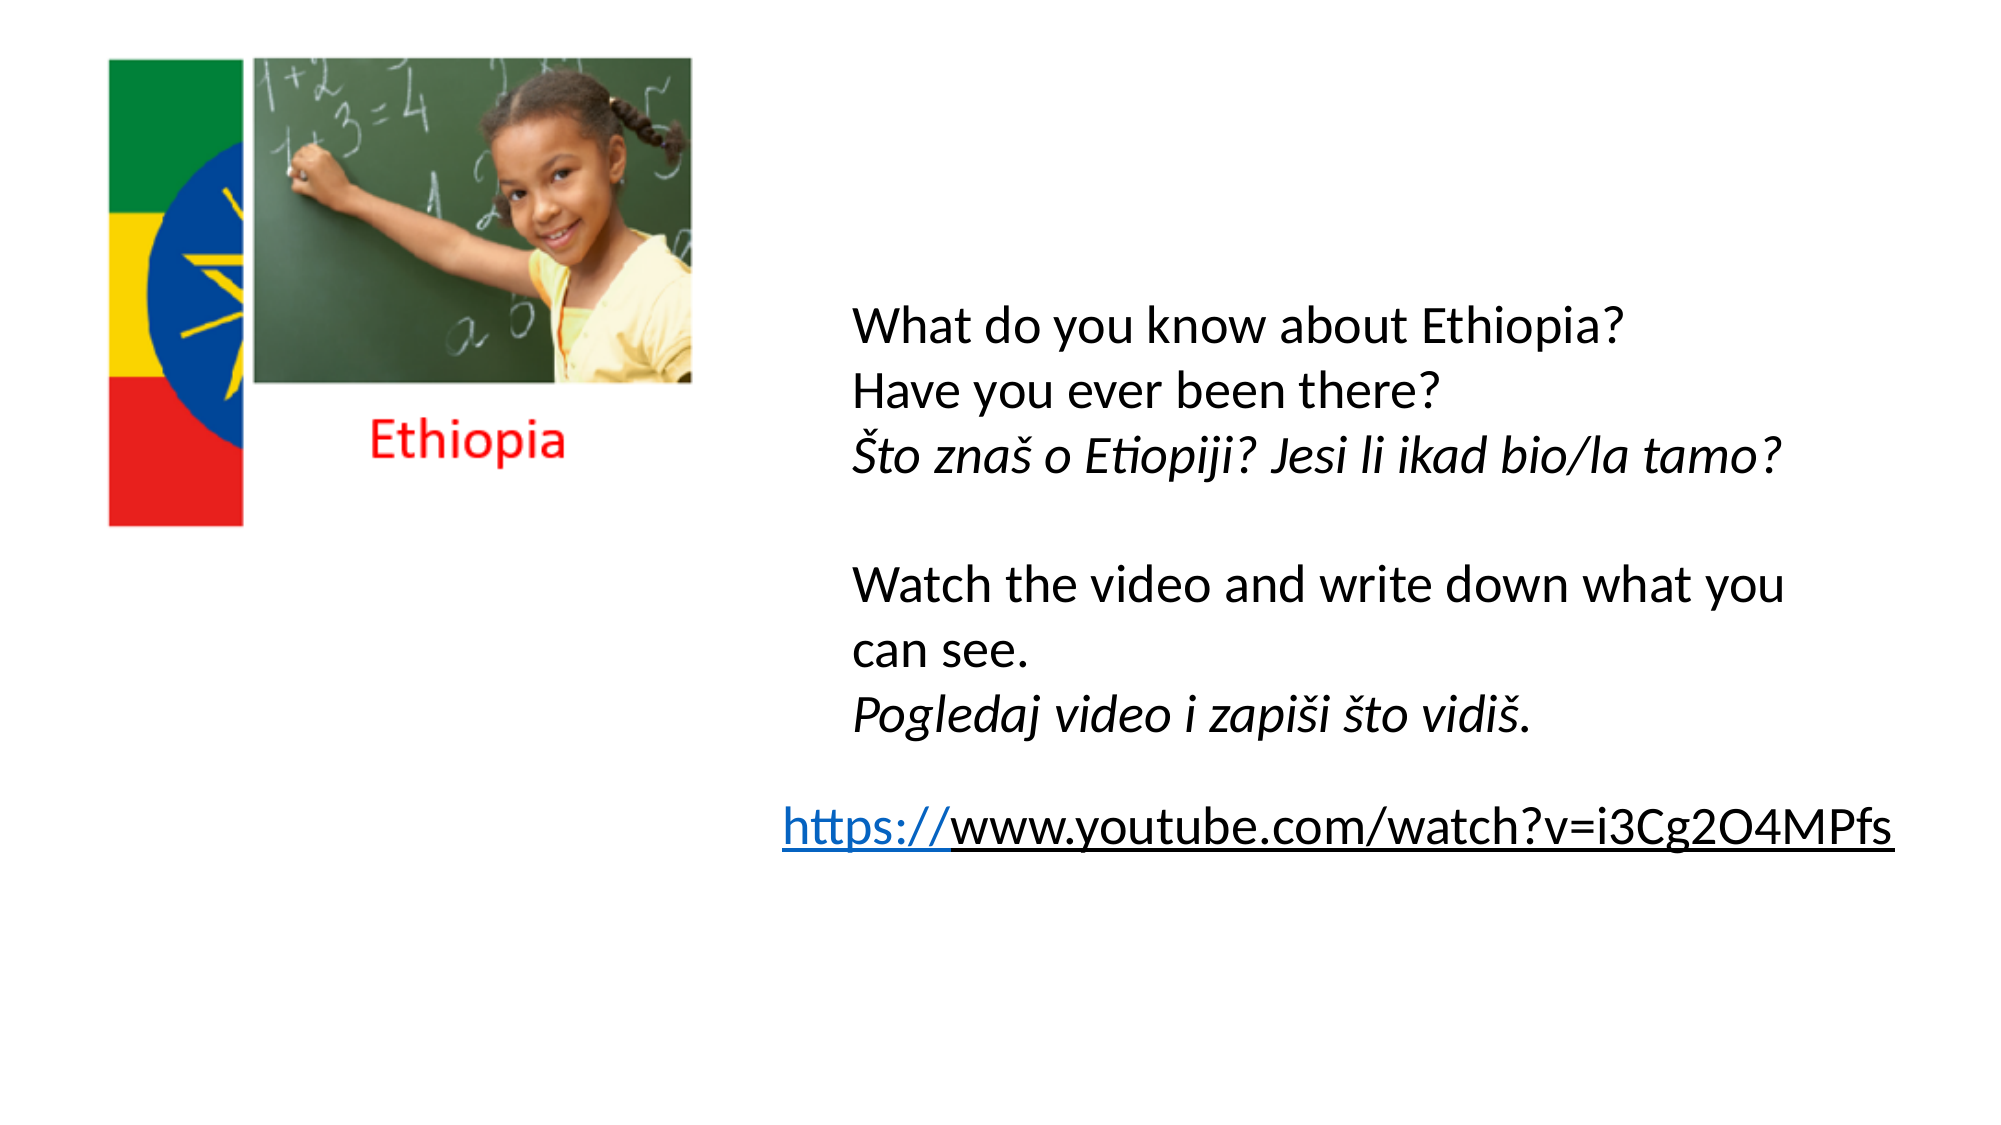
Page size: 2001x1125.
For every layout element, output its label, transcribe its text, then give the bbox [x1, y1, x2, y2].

text_box https://www.youtube.com/watch?v=i3Cg2O4MPfs [767, 783, 1922, 863]
text_box What do you know about Ethiopia? Have you ever been there? Što znaš o Etiopiji? Jesi li ikad bio/la tamo? Watch the video and write down what you can see. Pogledaj video i zapiši što vidiš. [837, 281, 1852, 752]
picture [71, 31, 715, 532]
